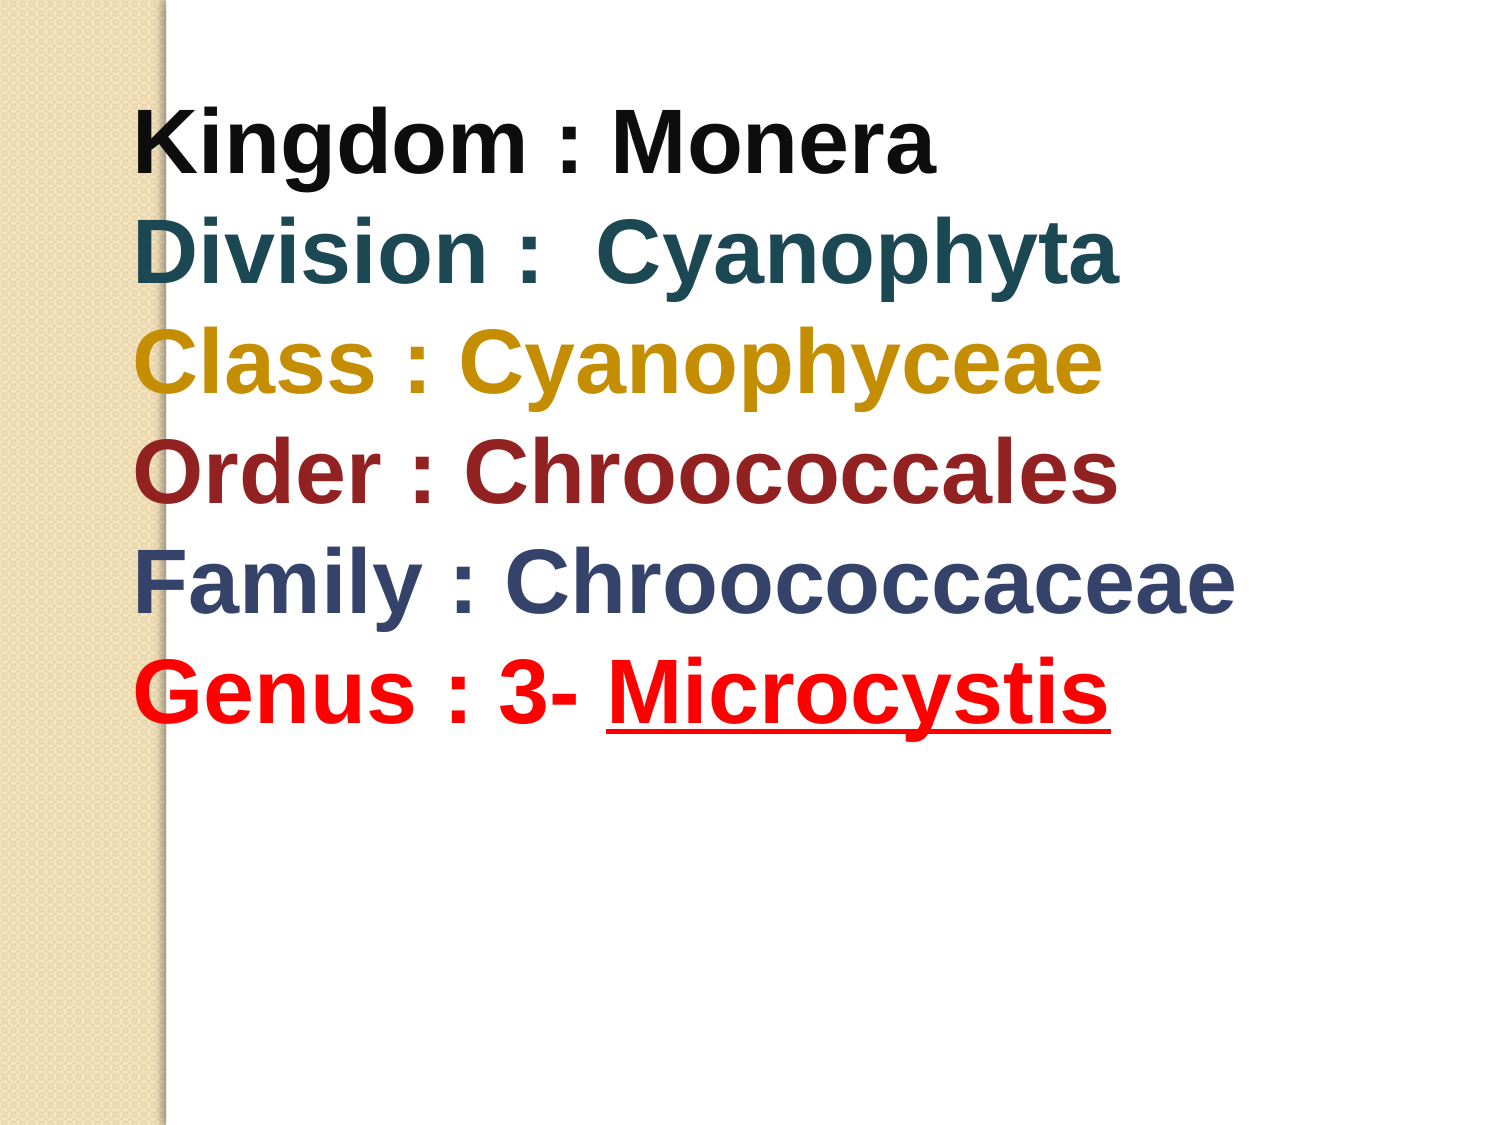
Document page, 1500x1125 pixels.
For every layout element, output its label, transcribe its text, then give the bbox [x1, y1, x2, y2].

text_box Kingdom : Monera Division : Cyanophyta Class : Cyanophyceae Order : Chroococcales Family : Chroococcaceae Genus : 3- Microcystis [99, 74, 1350, 750]
